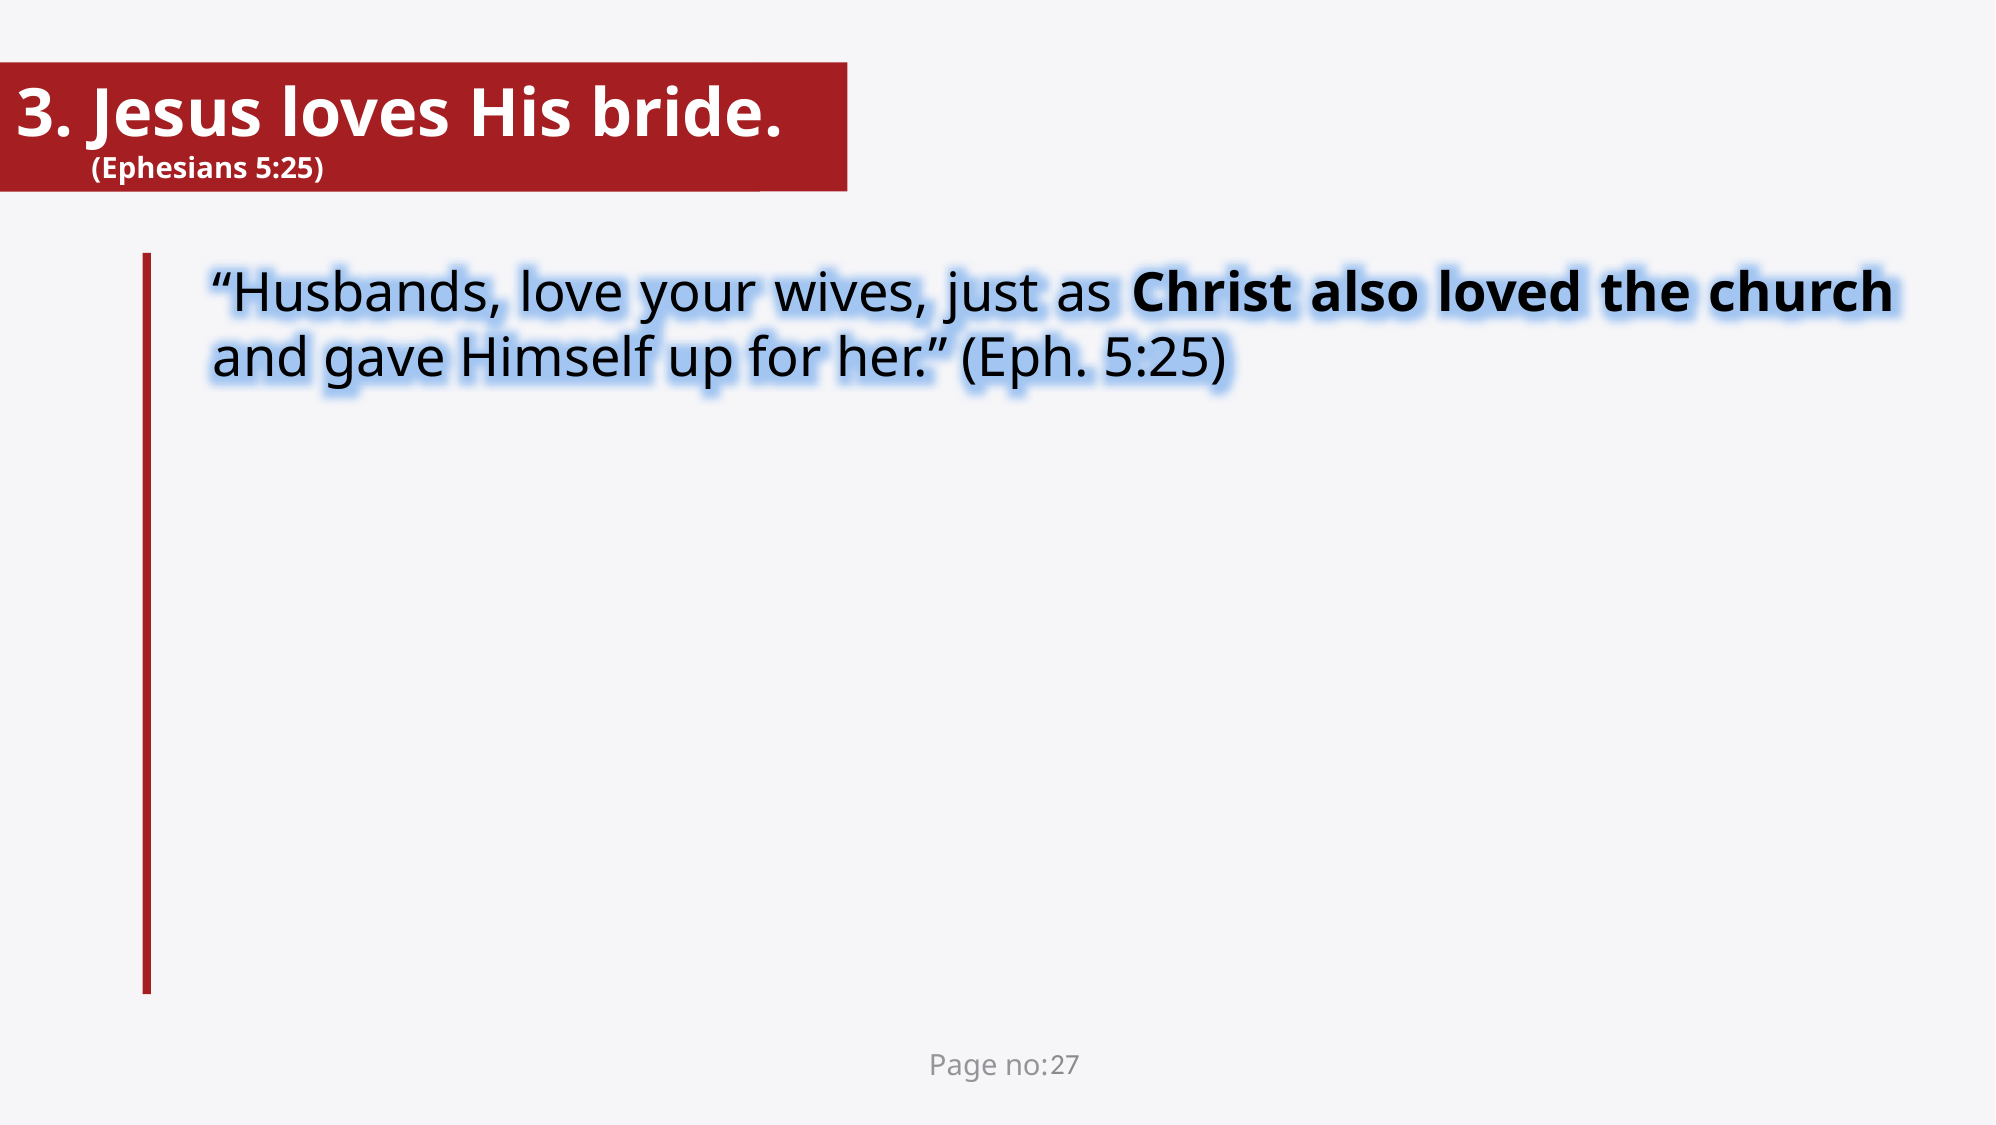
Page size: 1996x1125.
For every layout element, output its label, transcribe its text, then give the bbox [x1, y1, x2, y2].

text_box [758, 60, 850, 193]
text_box “Husbands, love your wives, just as Christ also loved the church and gave Himself up for her.” (Eph. 5:25) [198, 249, 1911, 395]
